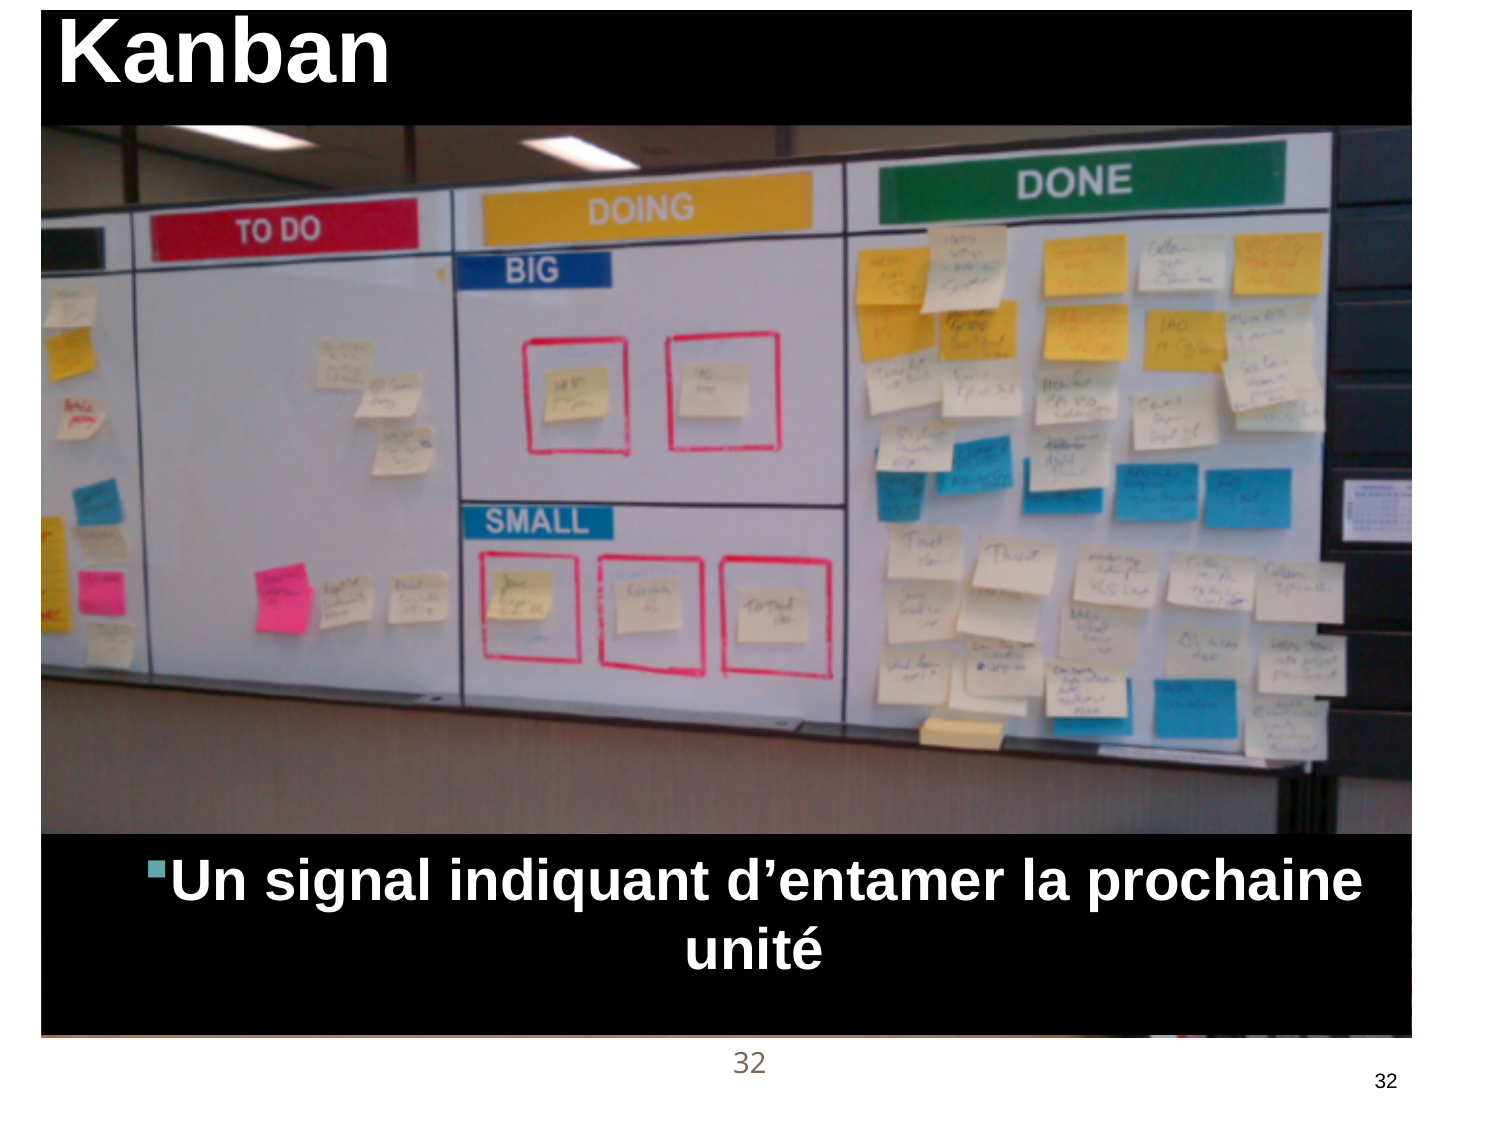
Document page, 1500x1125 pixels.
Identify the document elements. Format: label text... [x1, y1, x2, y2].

text_box 32 [593, 1045, 907, 1100]
picture [41, 9, 1412, 1038]
slide_number 32 [1099, 1043, 1413, 1101]
